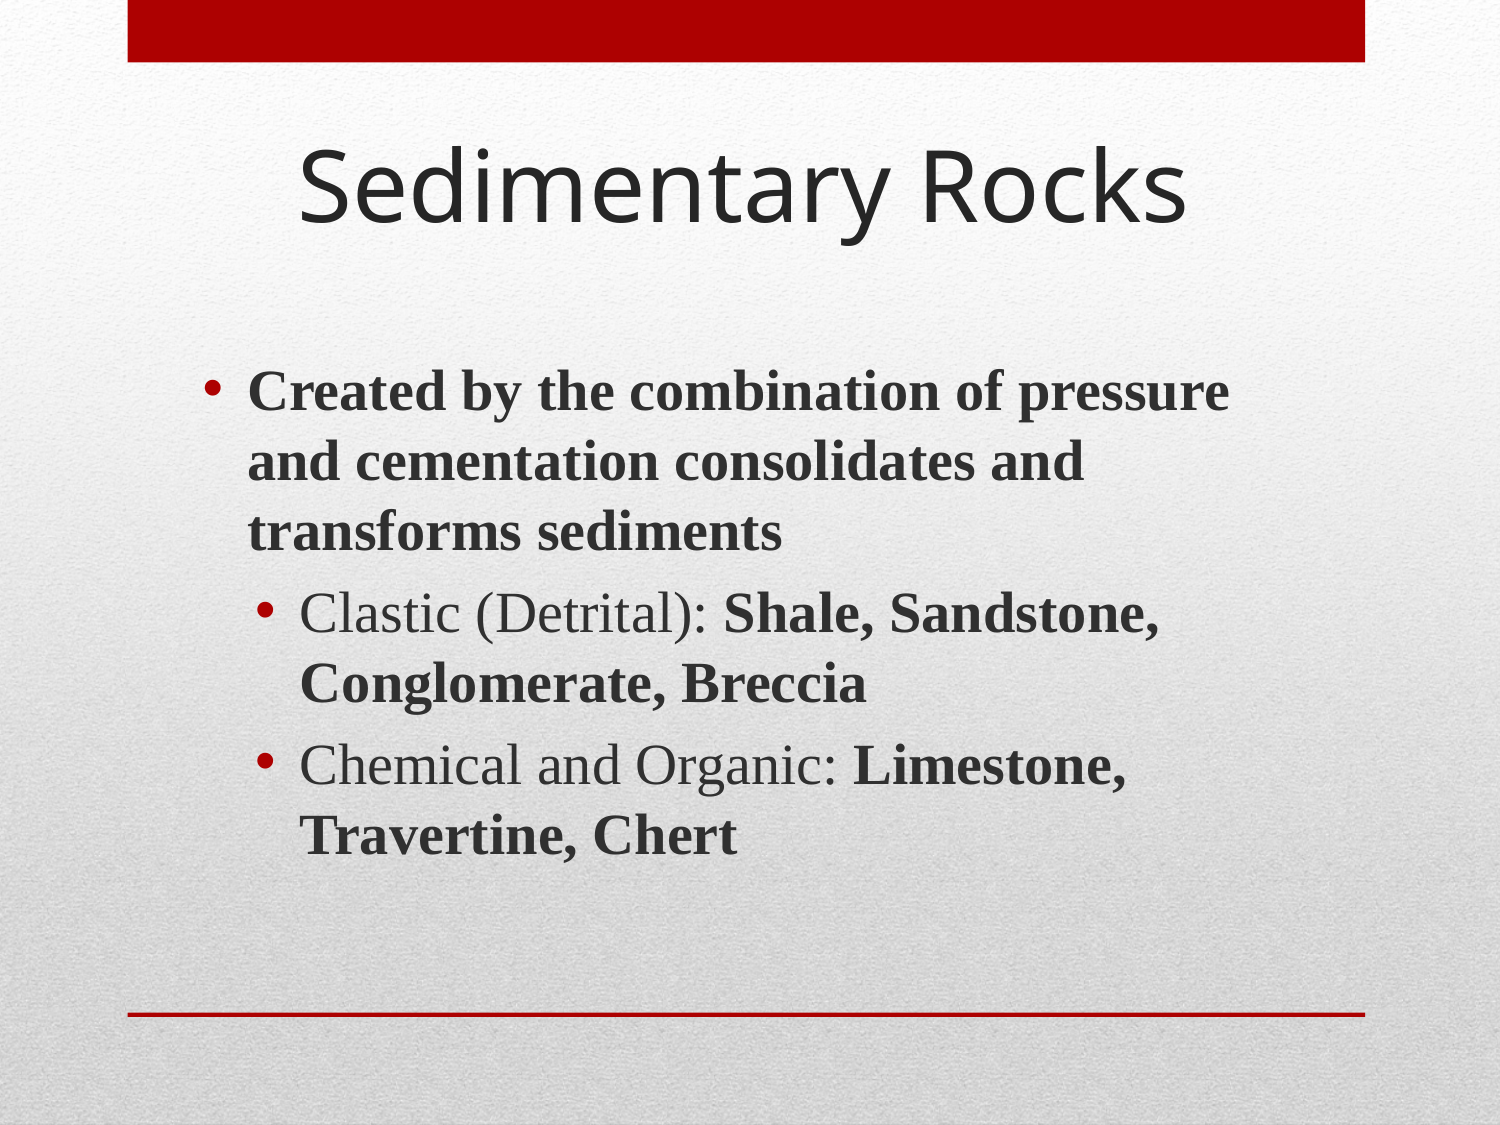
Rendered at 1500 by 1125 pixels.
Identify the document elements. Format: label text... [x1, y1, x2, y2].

list Created by the combination of pressure and cementation consolidates and transforms sediments Clastic (Detrital): Shale, Sandstone, Conglomerate, Breccia Chemical and Organic: Limestone, Travertine, Chert [187, 237, 1313, 981]
title Sedimentary Rocks [174, 62, 1313, 250]
